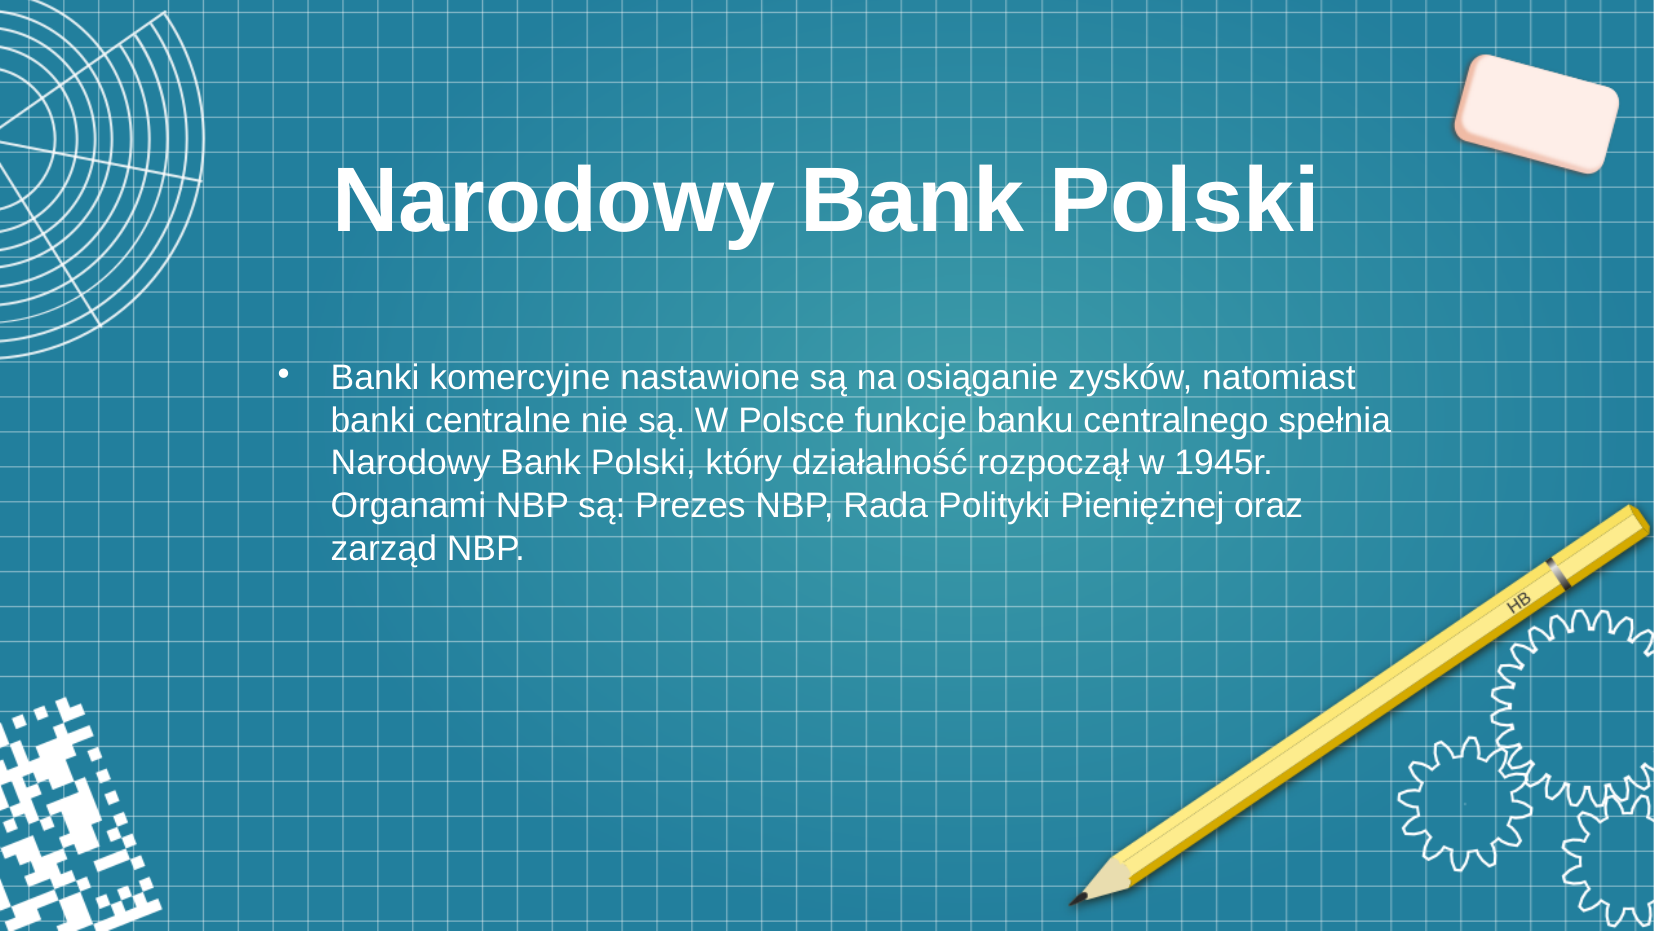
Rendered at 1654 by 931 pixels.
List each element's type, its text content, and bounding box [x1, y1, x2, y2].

picture [0, 0, 1654, 931]
title Narodowy Bank Polski [82, 88, 1571, 302]
list Banki komercyjne nastawione są na osiąganie zysków, natomiast banki centralne nie są. W Polsce funkcje banku centralnego spełnia Narodowy Bank Polski, który działalność rozpoczął w 1945r. Organami NBP są: Prezes NBP, Rada Polityki Pieniężnej oraz zarząd NBP. [259, 354, 1418, 591]
